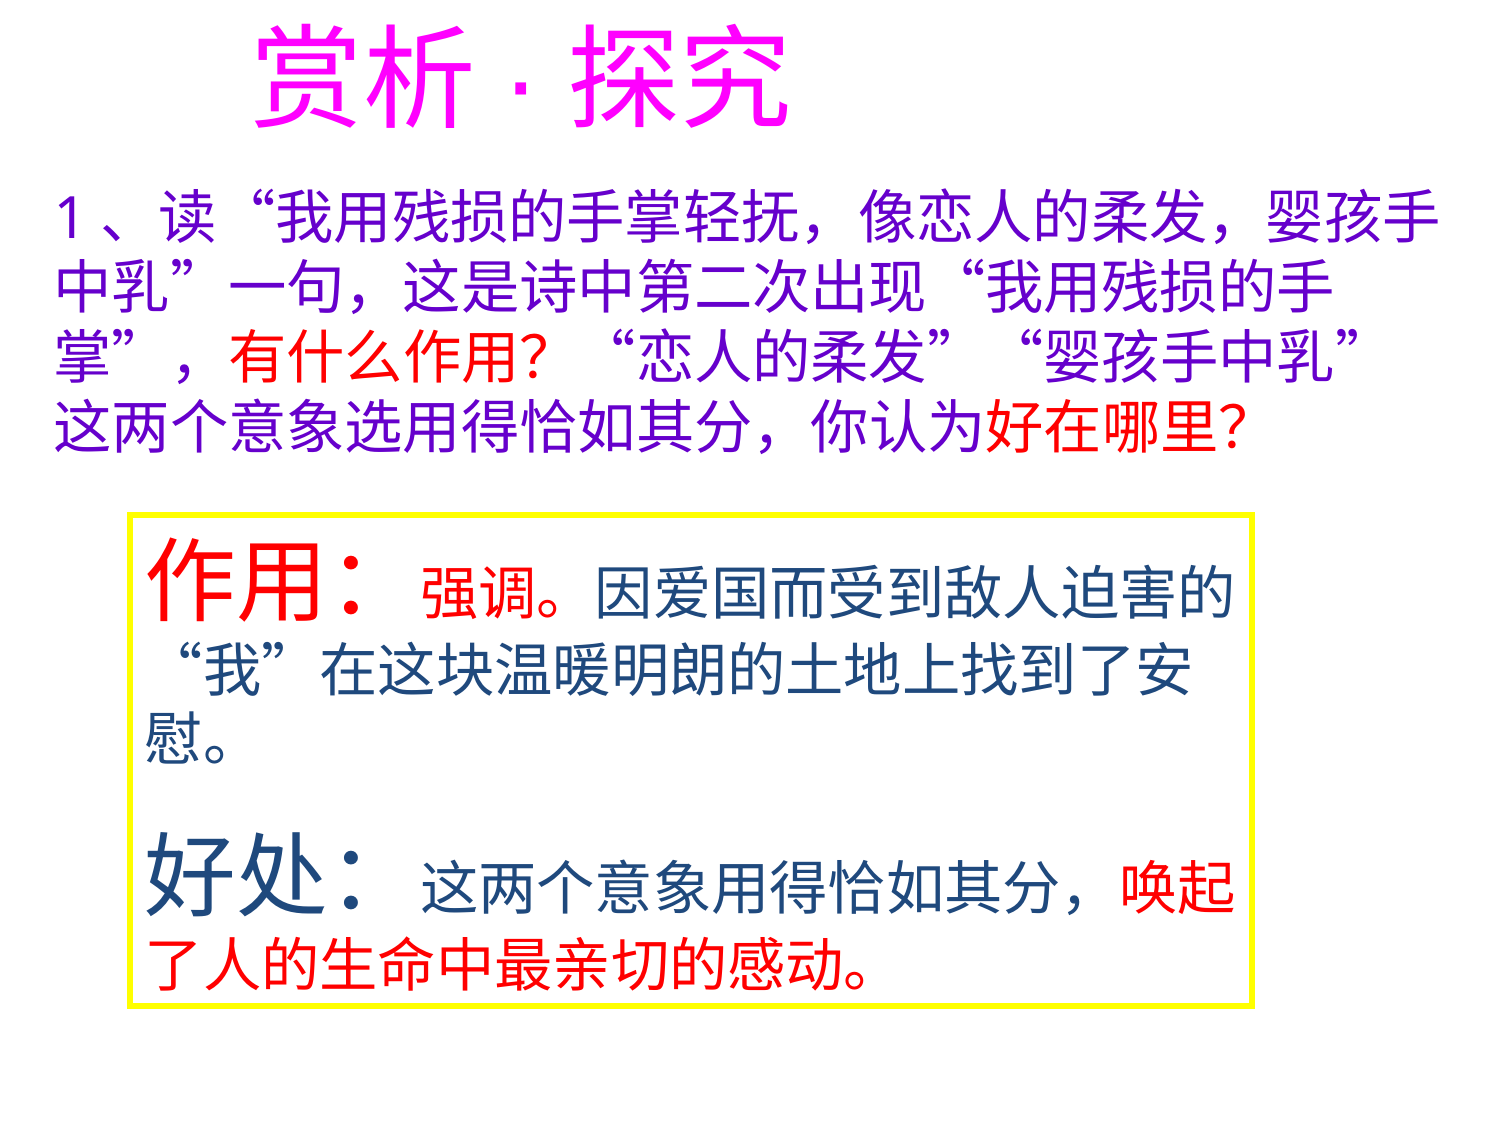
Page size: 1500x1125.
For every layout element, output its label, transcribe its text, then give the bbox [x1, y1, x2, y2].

text_box 作用：强调。因爱国而受到敌人迫害的“我”在这块温暖明朗的土地上找到了安慰。 好处：这两个意象用得恰如其分，唤起了人的生命中最亲切的感动。 [130, 515, 1253, 1006]
text_box 1、读“我用残损的手掌轻抚，像恋人的柔发，婴孩手中乳”一句，这是诗中第二次出现“我用残损的手掌”，有什么作用？“恋人的柔发”“婴孩手中乳”这两个意象选用得恰如其分，你认为好在哪里？ [38, 172, 1457, 468]
text_box 赏析·探究 [235, 0, 807, 150]
